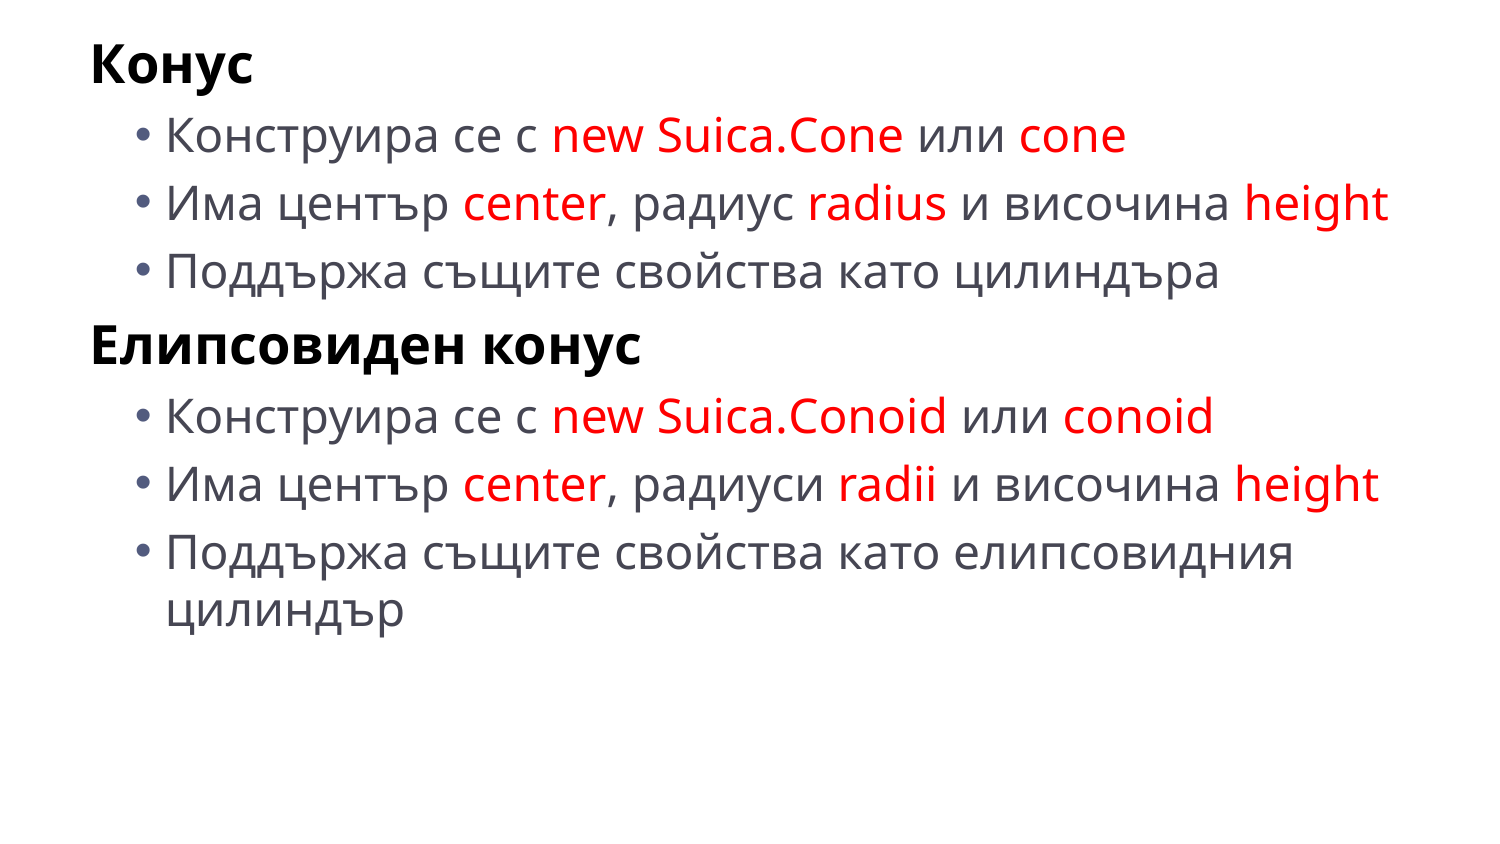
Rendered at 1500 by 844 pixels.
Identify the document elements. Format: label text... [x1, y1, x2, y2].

list Конус Конструира се с new Suica.Cone или cone Има център center, радиус radius и височина height Поддържа същите свойства като цилиндъра Елипсовиден конус Конструира се с new Suica.Conoid или conoid Има център center, радиуси radii и височина height Поддържа същите свойства като елипсовидния цилиндър [75, 21, 1475, 835]
